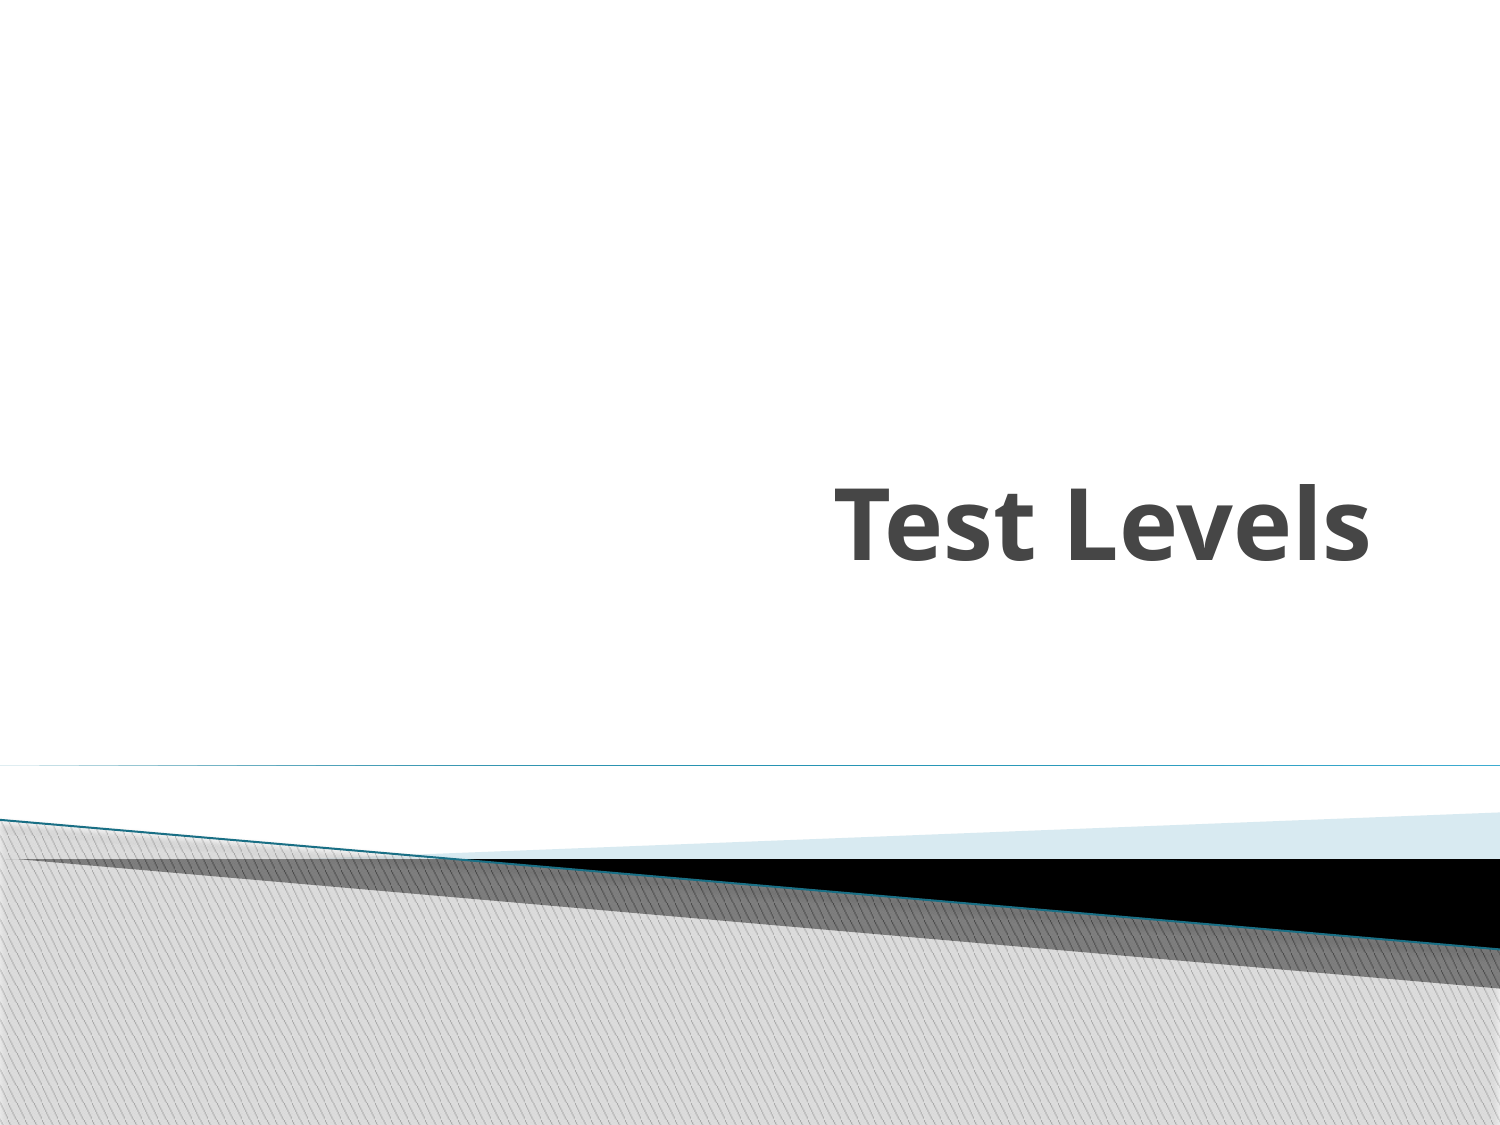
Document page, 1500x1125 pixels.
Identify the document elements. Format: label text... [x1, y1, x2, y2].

picture [5, 859, 1500, 989]
title Test Levels [112, 287, 1388, 588]
